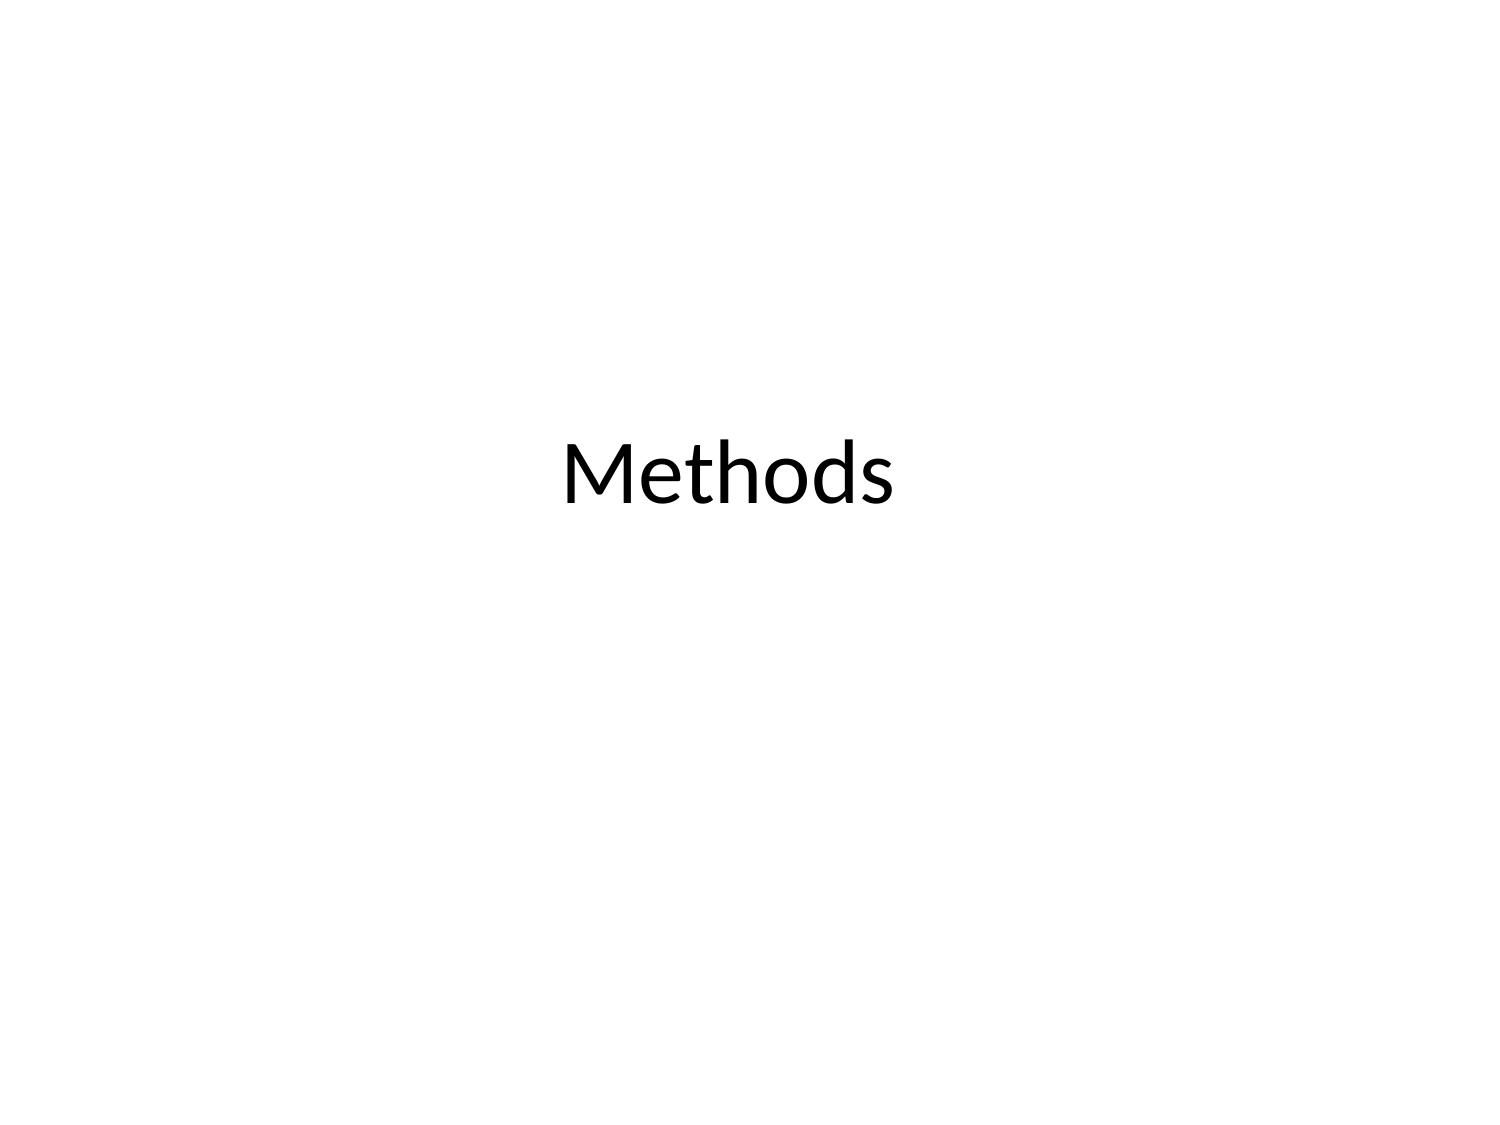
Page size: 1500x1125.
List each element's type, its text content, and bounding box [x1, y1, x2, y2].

title Methods [52, 373, 1404, 562]
